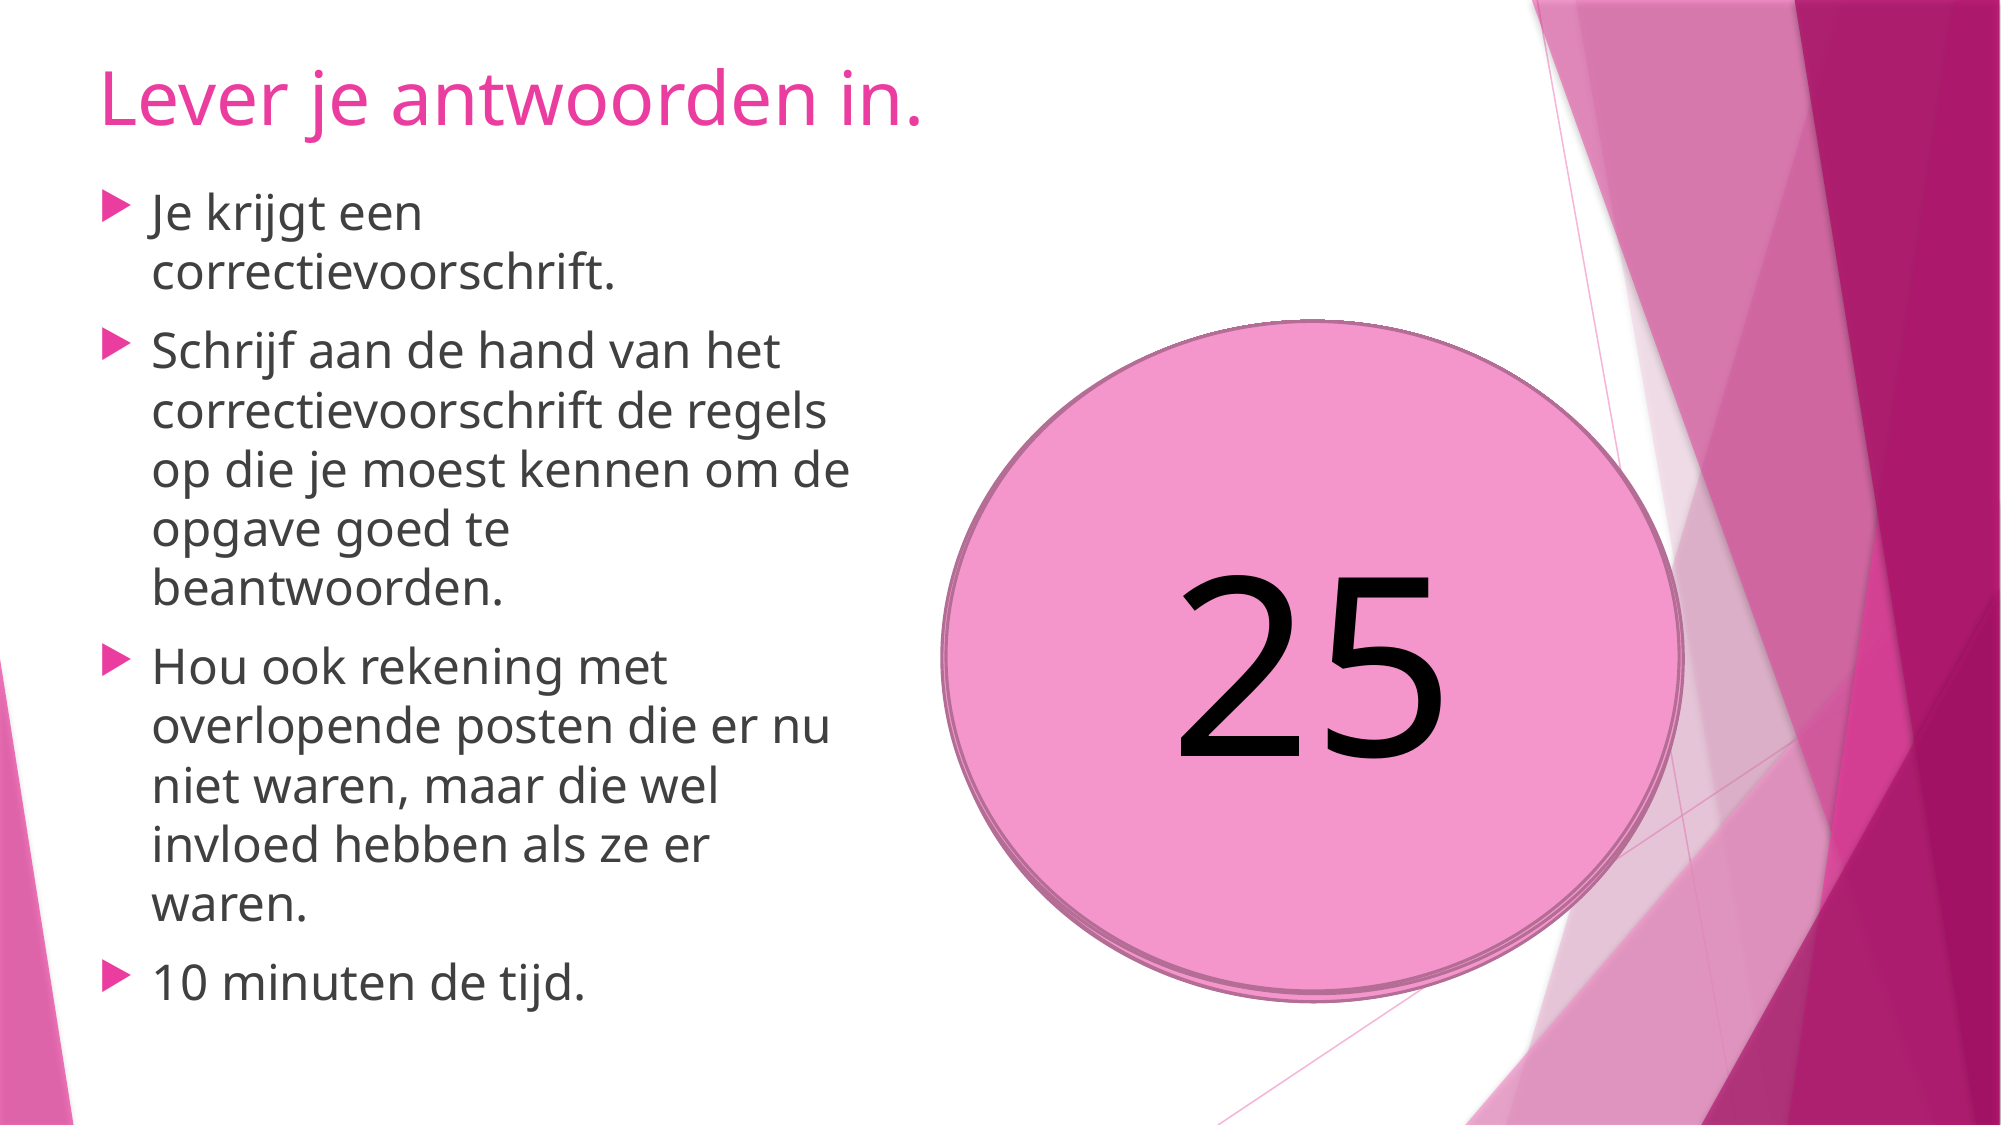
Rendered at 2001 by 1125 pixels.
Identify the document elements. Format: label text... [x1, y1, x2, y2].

text_box 23 [1285, 413, 1685, 996]
text_box 22 [1008, 771, 1665, 1004]
list Je krijgt een correctievoorschrift. Schrijf aan de hand van het correctievoorschrift de regels op die je moest kennen om de opgave goed te beantwoorden. Hou ook rekening met overlopende posten die er nu niet waren, maar die wel invloed hebben als ze er waren. 10 minuten de tijd. [83, 173, 887, 1019]
text_box 24 [940, 361, 1348, 994]
title Lever je antwoorden in. [83, 42, 1494, 260]
text_box 25 [944, 319, 1681, 993]
